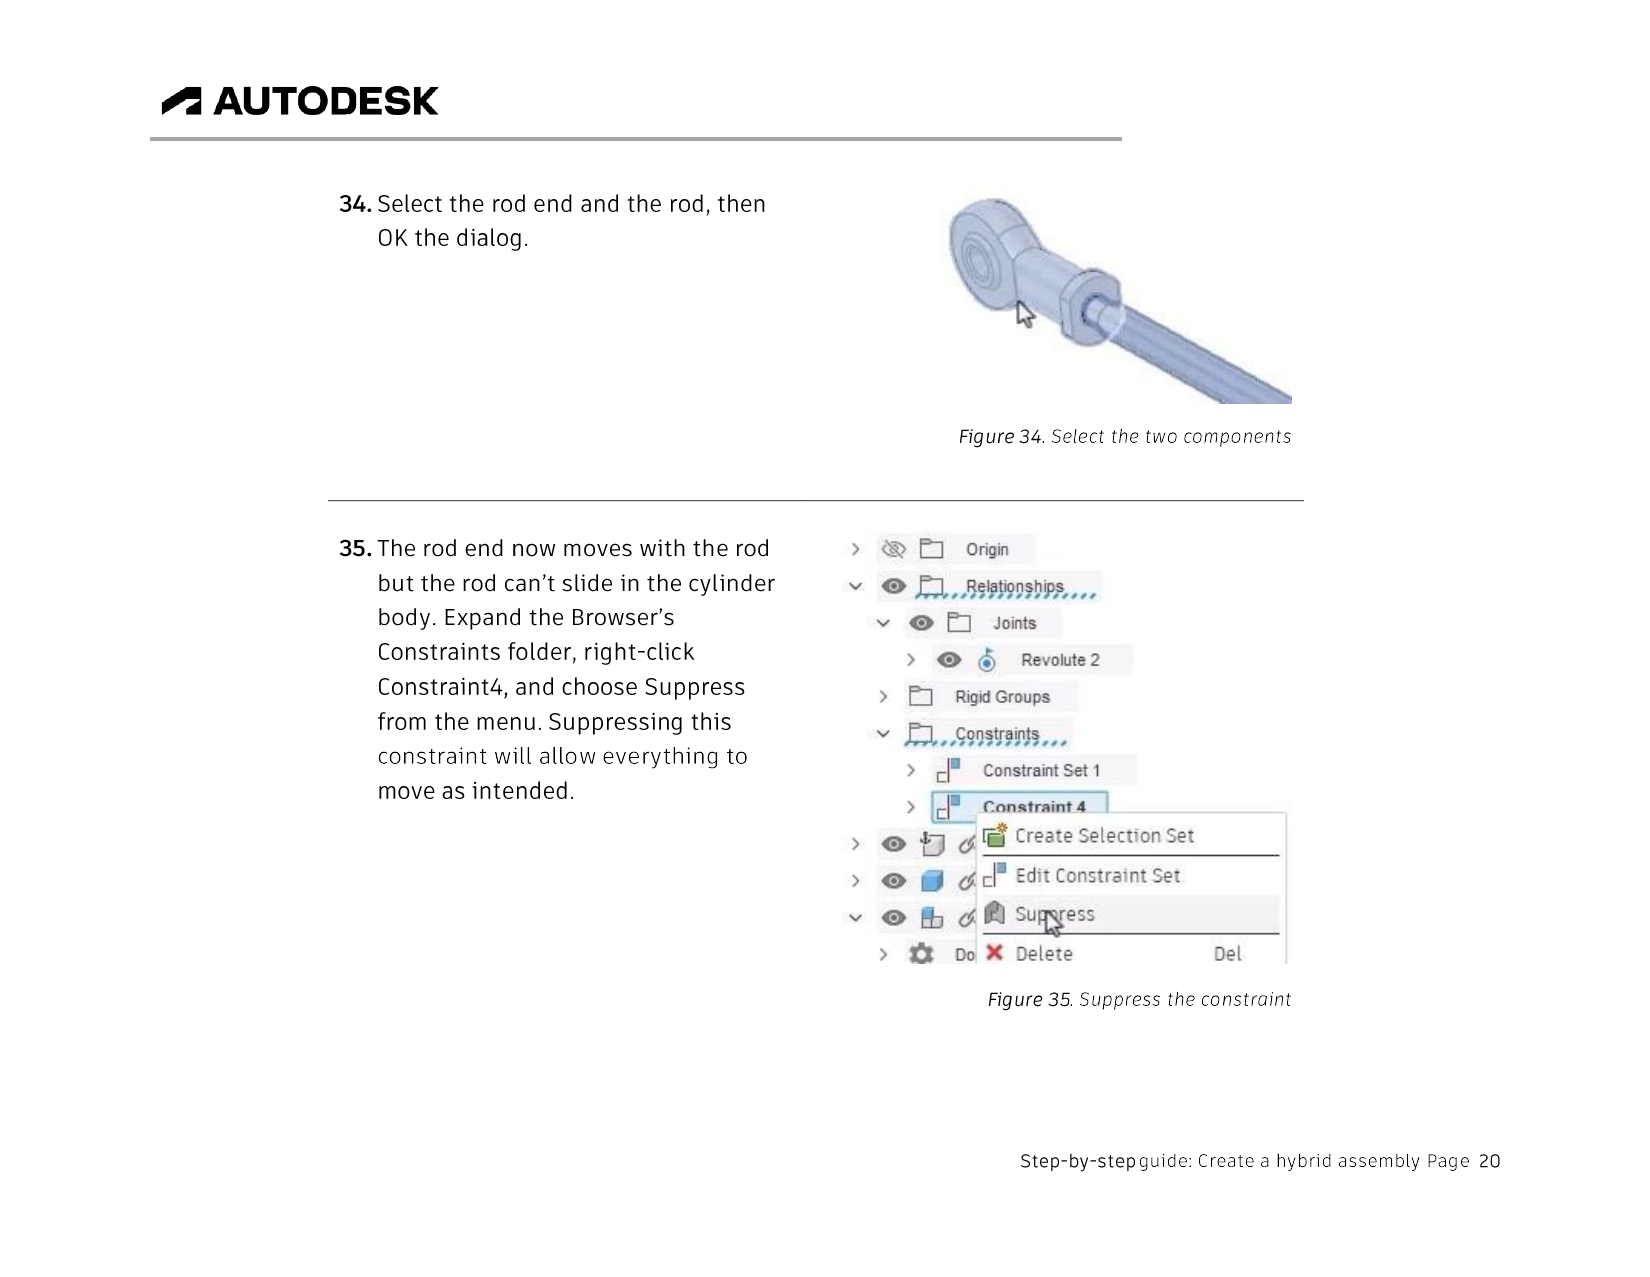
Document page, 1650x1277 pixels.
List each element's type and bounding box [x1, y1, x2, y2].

picture [940, 186, 1292, 404]
picture [841, 531, 1293, 965]
text_box [339, 187, 784, 254]
text_box [958, 423, 1303, 450]
text_box [987, 986, 1302, 1013]
text_box [339, 531, 792, 807]
picture [160, 86, 439, 116]
text_box [1016, 1147, 1512, 1175]
